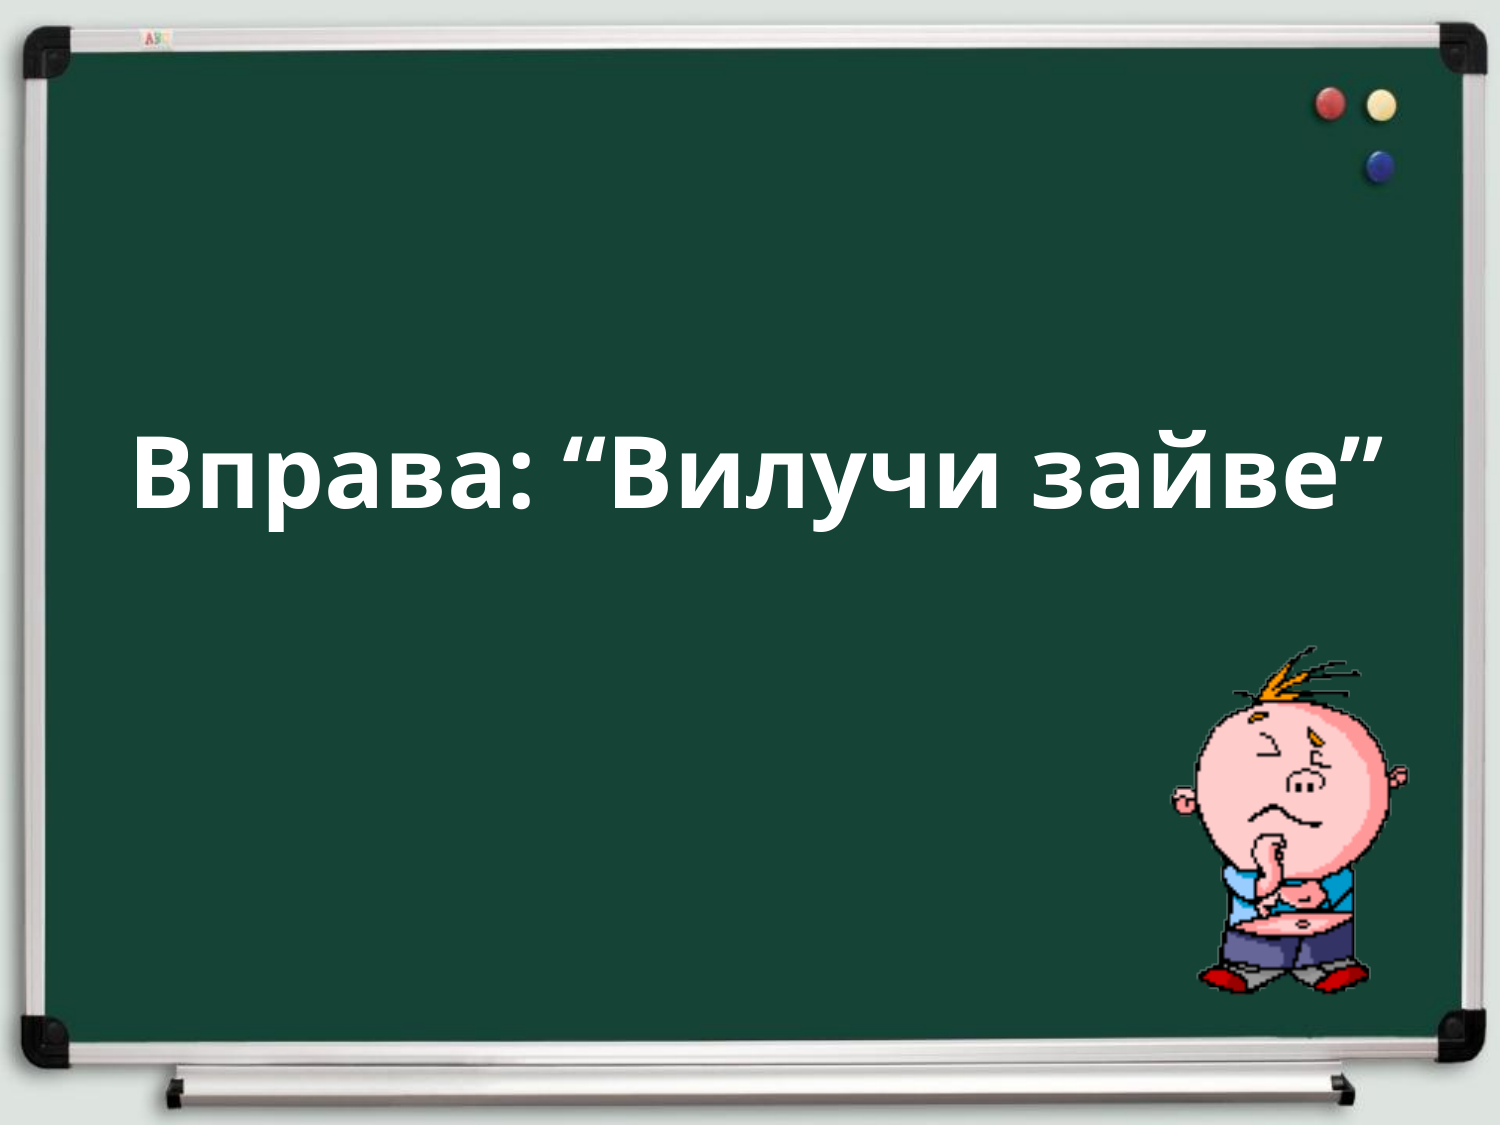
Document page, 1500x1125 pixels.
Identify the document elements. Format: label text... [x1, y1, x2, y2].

title Вправа: “Вилучи зайве” [81, 374, 1433, 563]
picture [0, 0, 1500, 1125]
